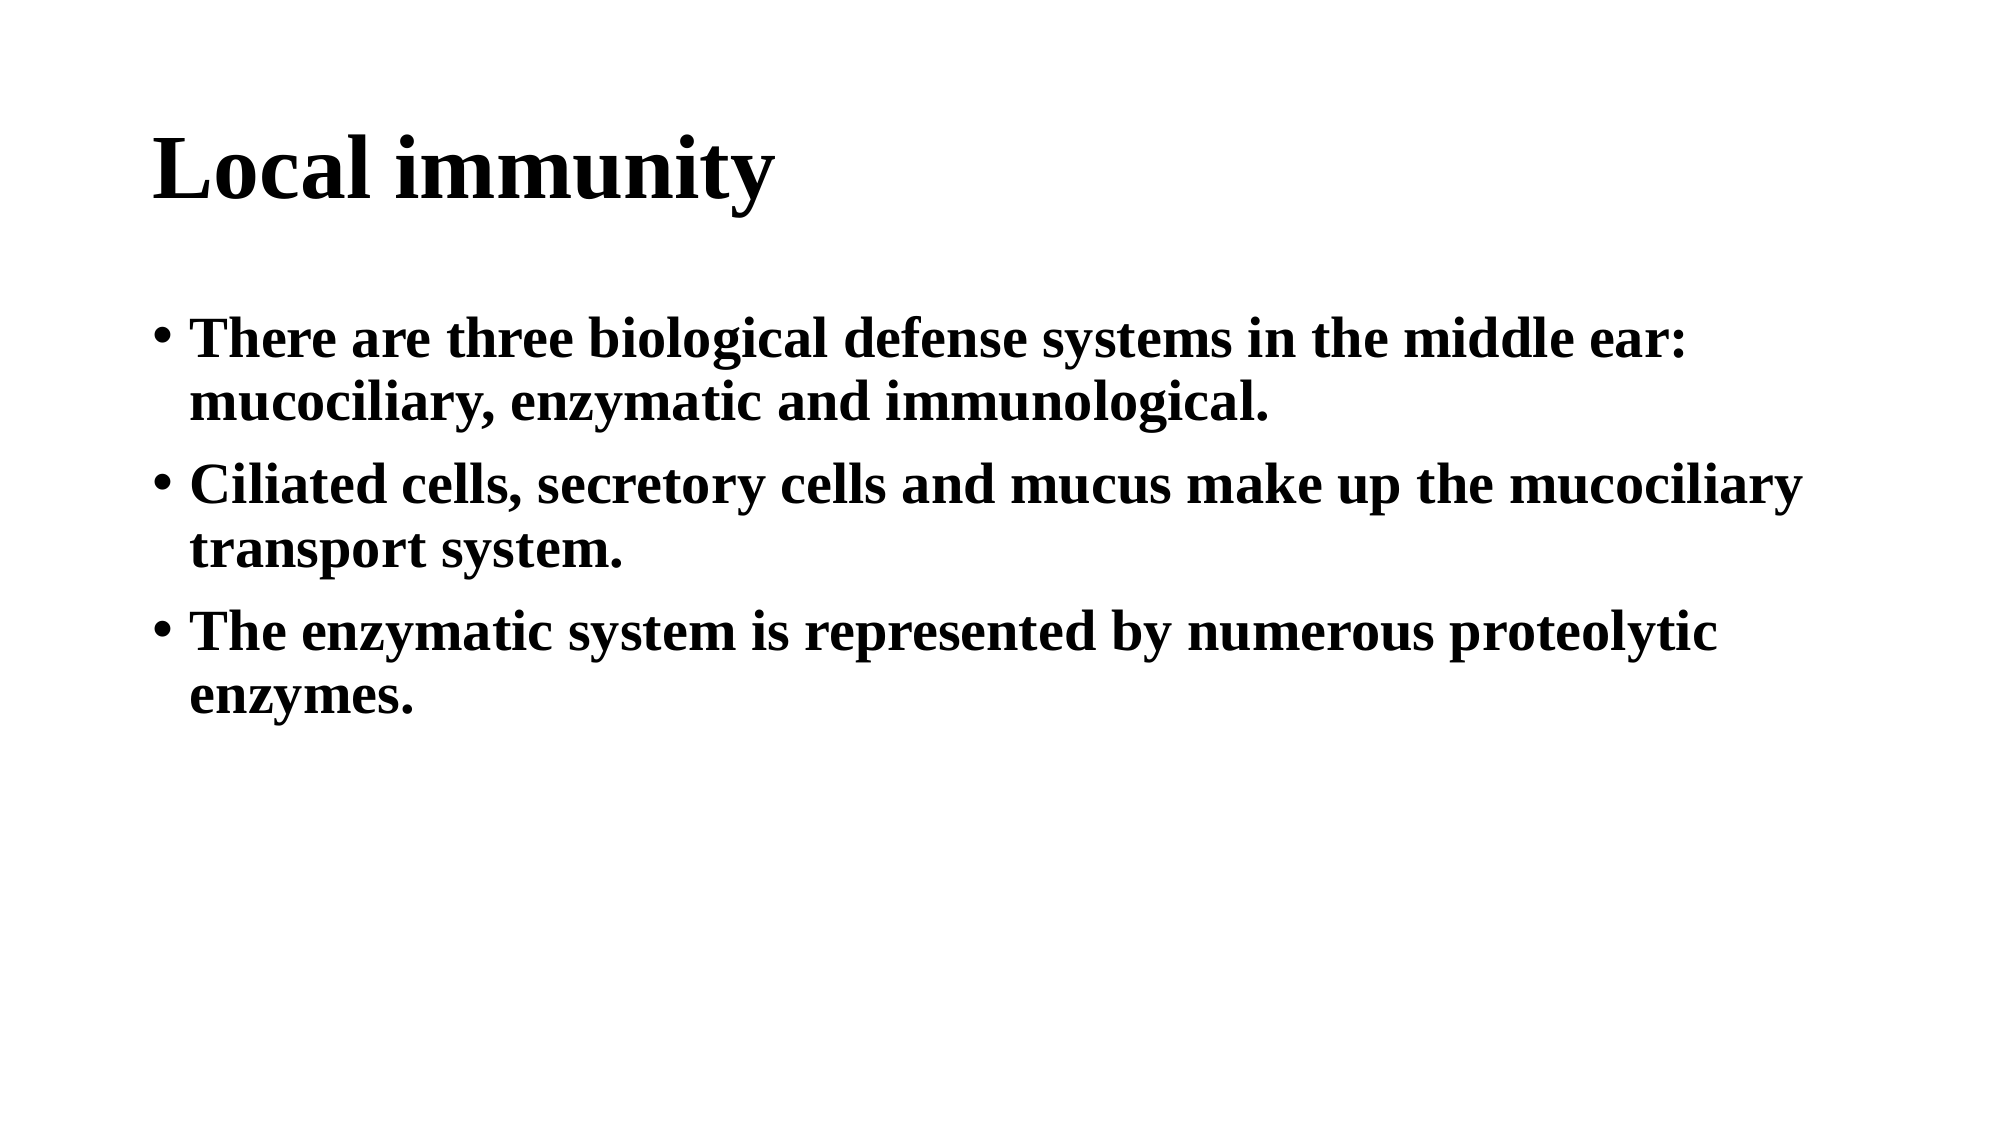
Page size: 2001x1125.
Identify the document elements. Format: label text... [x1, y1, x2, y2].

title Local immunity [137, 59, 1863, 278]
list There are three biological defense systems in the middle ear: mucociliary, enzymatic and immunological. Ciliated cells, secretory cells and mucus make up the mucociliary transport system. The enzymatic system is represented by numerous proteolytic enzymes. [137, 299, 1863, 1014]
